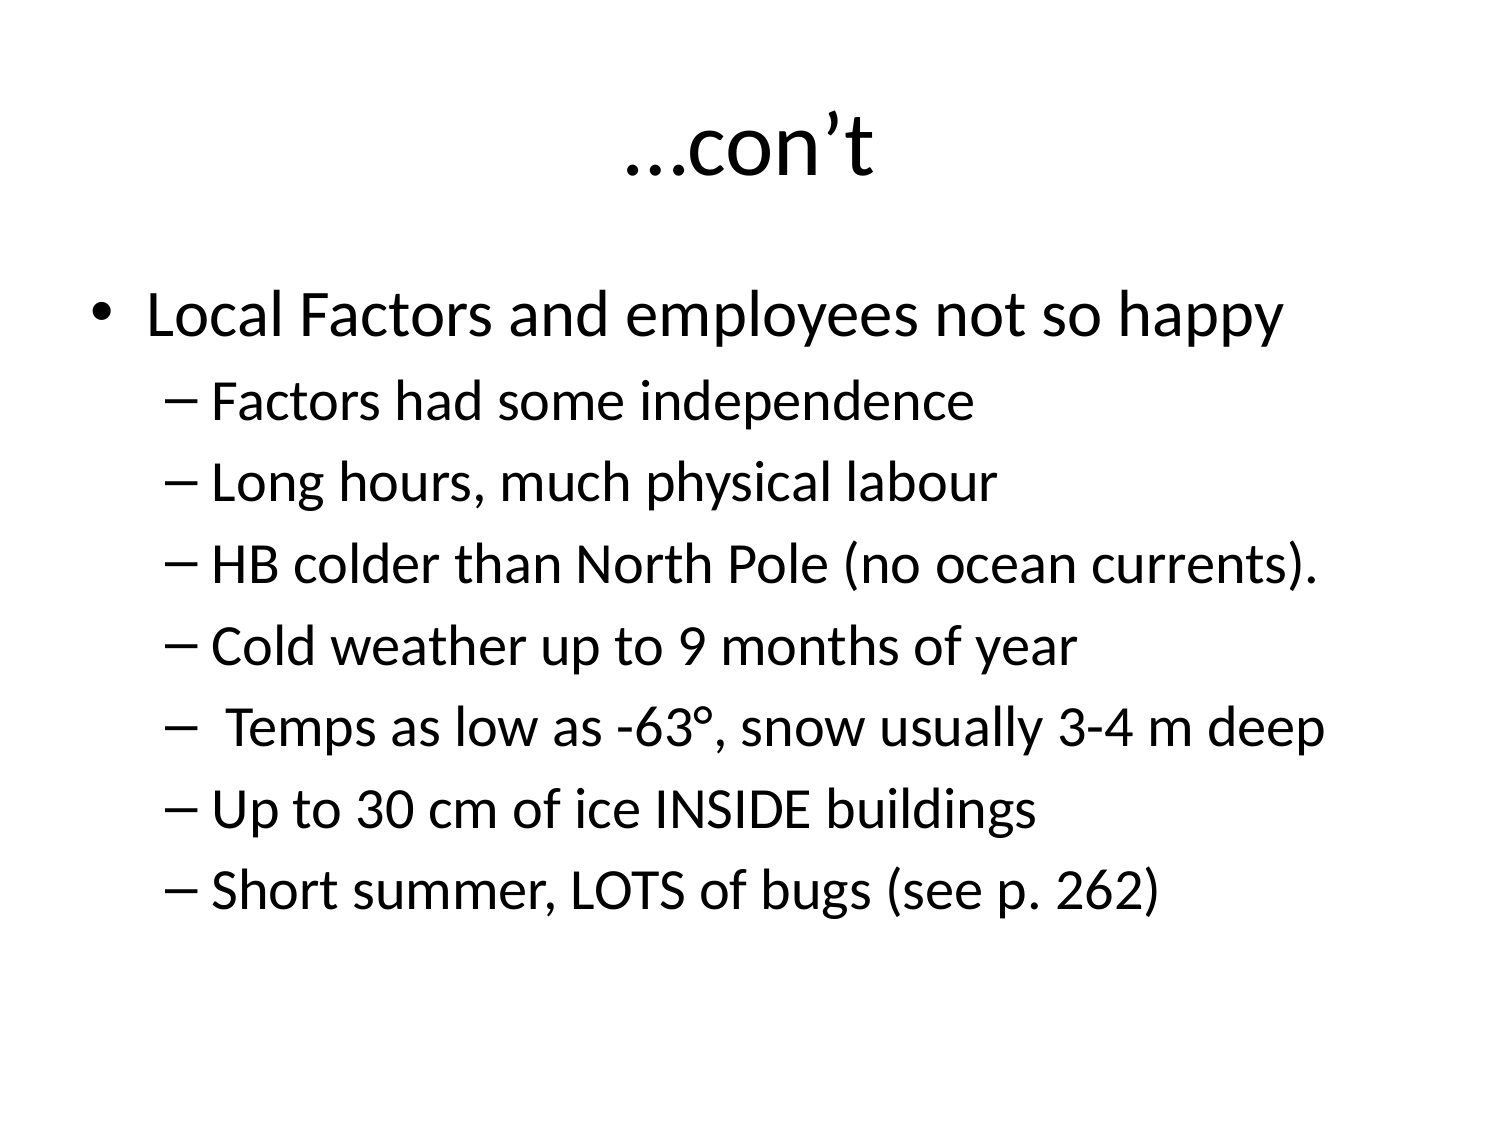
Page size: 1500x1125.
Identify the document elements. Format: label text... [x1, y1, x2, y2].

list Local Factors and employees not so happy Factors had some independence Long hours, much physical labour HB colder than North Pole (no ocean currents). Cold weather up to 9 months of year Temps as low as -63°, snow usually 3-4 m deep Up to 30 cm of ice INSIDE buildings Short summer, LOTS of bugs (see p. 262) [75, 262, 1425, 1005]
title …con’t [75, 45, 1425, 233]
